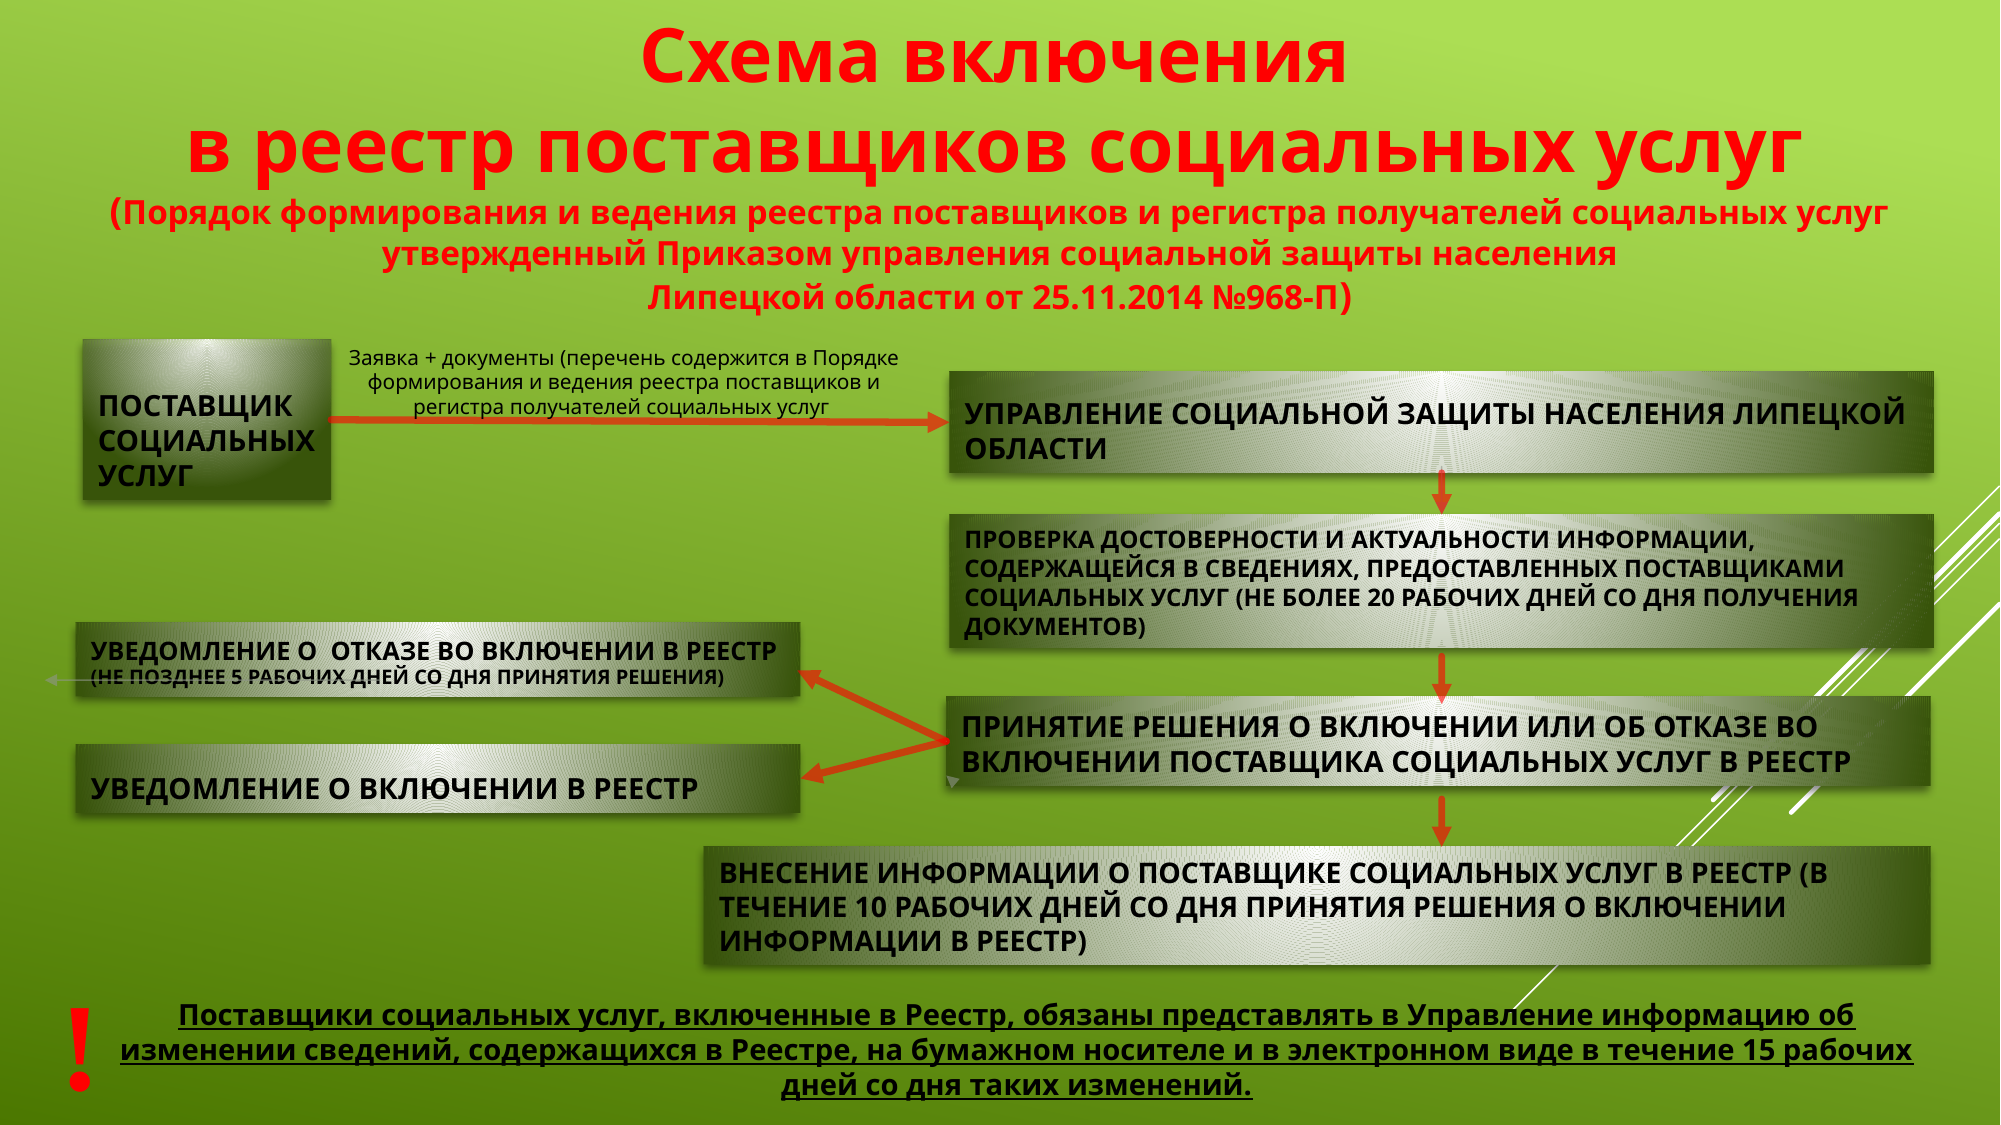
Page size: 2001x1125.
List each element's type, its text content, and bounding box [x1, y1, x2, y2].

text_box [797, 670, 947, 742]
text_box ! [44, 935, 211, 1123]
text_box Уведомление о отказе во включении в реестр (не позднее 5 рабочих дней со дня принятия решения) [75, 622, 801, 697]
text_box Управление социальной защиты населения липецкой области [949, 371, 1934, 473]
text_box Схема включения в реестр поставщиков социальных услуг (Порядок формирования и ведения реестра поставщиков и регистра получателей социальных услуг утвержденный Приказом управления социальной защиты населения Липецкой области от 25.11.2014 №968-П) [94, 0, 1915, 325]
text_box Заявка + документы (перечень содержится в Порядке формирования и ведения реестра поставщиков и регистра получателей социальных услуг [323, 327, 925, 436]
title Поставщик социальных услуг [82, 339, 332, 500]
text_box Поставщики социальных услуг, включенные в Реестр, обязаны представлять в Управление информацию об изменении сведений, содержащихся в Реестре, на бумажном носителе и в электронном виде в течение 15 рабочих дней со дня таких изменений. [211, 989, 1934, 1109]
text_box Принятие решения о включении или об отказе во включении поставщика социальных услуг в реестр [947, 696, 1931, 786]
text_box Внесение информации о поставщике социальных услуг в реестр (в течение 10 рабочих дней со дня принятия решения о включении информации в реестр) [703, 846, 1931, 965]
text_box проверка достоверности и актуальности информации, содержащейся в сведениях, предоставленных поставщиками социальных услуг (не более 20 рабочих дней со дня получения документов) [949, 514, 1934, 648]
text_box Уведомление о включении в реестр [75, 744, 801, 813]
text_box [330, 419, 950, 423]
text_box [800, 741, 947, 779]
